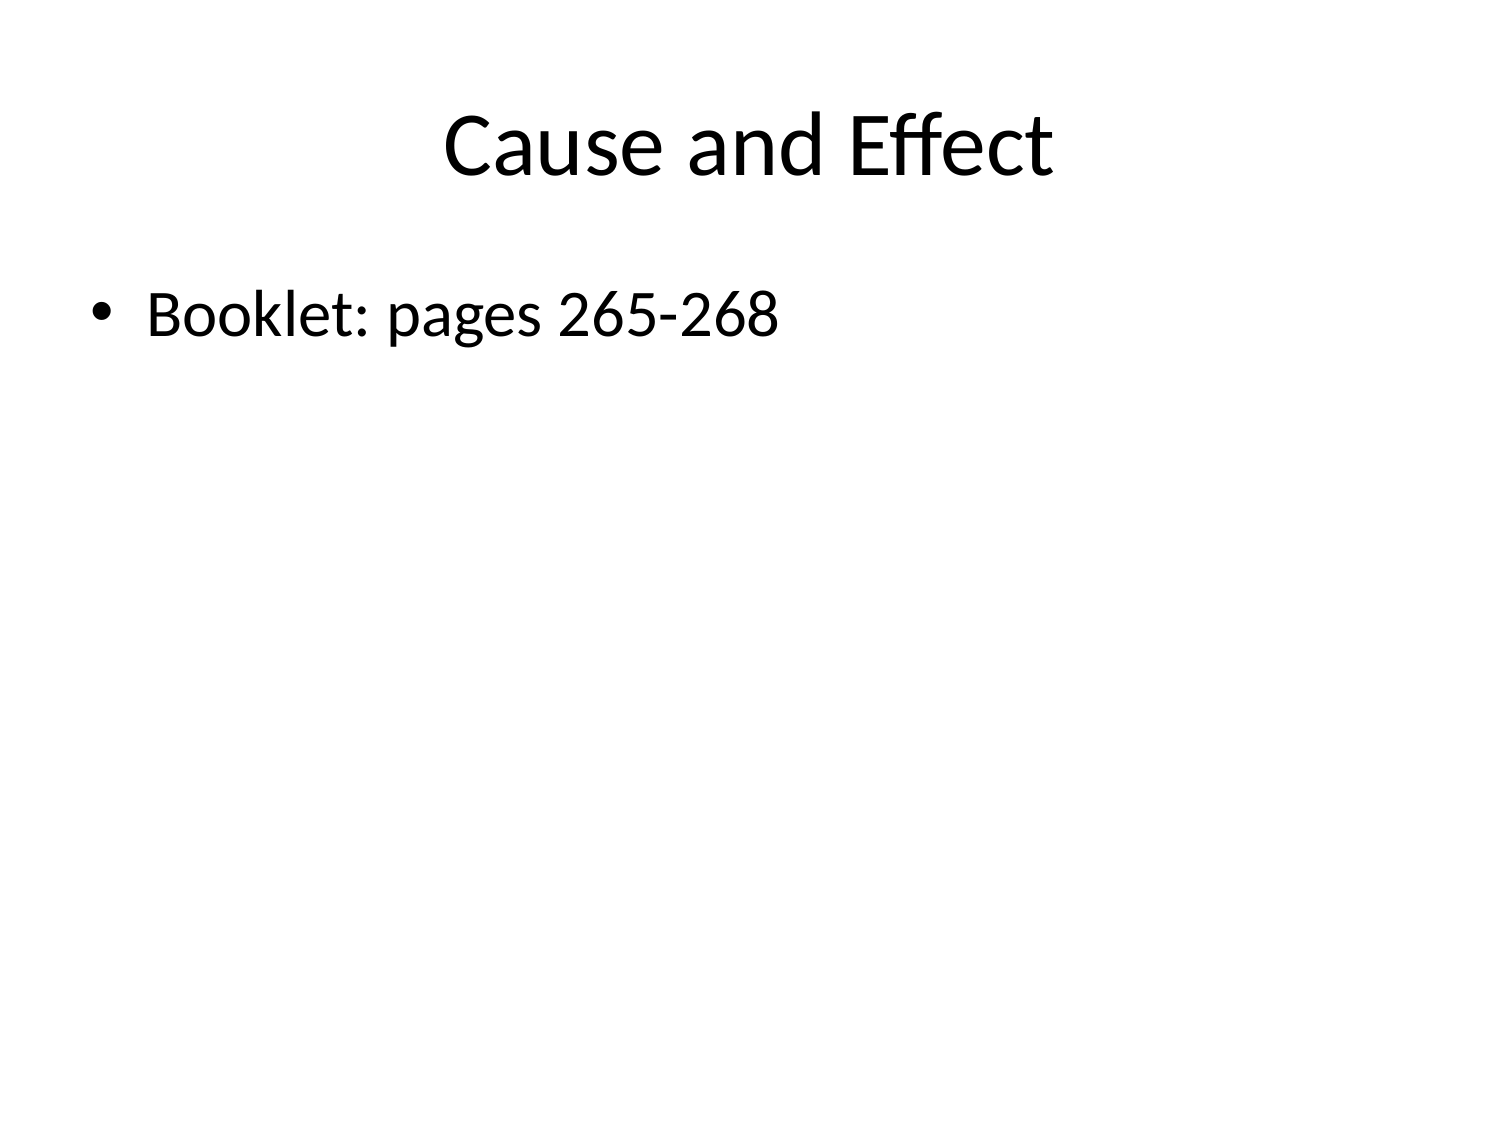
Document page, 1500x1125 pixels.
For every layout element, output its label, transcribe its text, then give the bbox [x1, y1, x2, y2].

title Cause and Effect [75, 45, 1425, 233]
list Booklet: pages 265-268 [75, 262, 1425, 1005]
